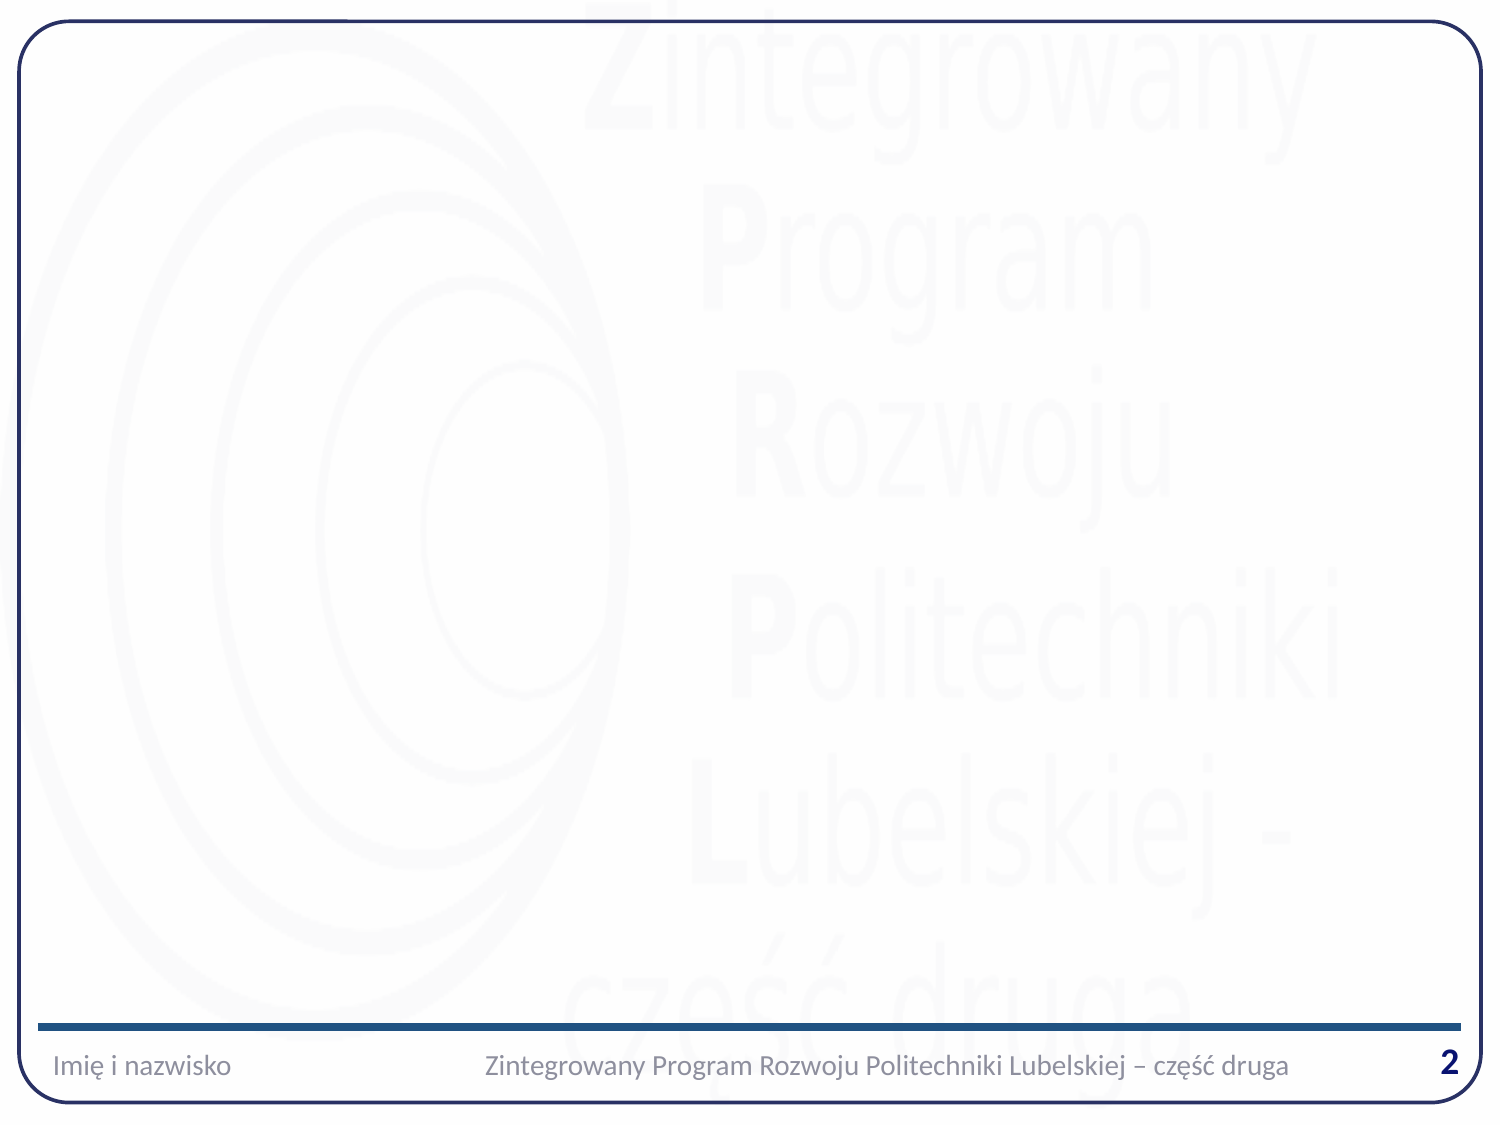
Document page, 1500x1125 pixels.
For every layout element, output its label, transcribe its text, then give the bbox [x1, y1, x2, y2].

slide_number 2 [1319, 1030, 1475, 1090]
footer Imię i nazwisko Zintegrowany Program Rozwoju Politechniki Lubelskiej – część druga [37, 1033, 1313, 1094]
